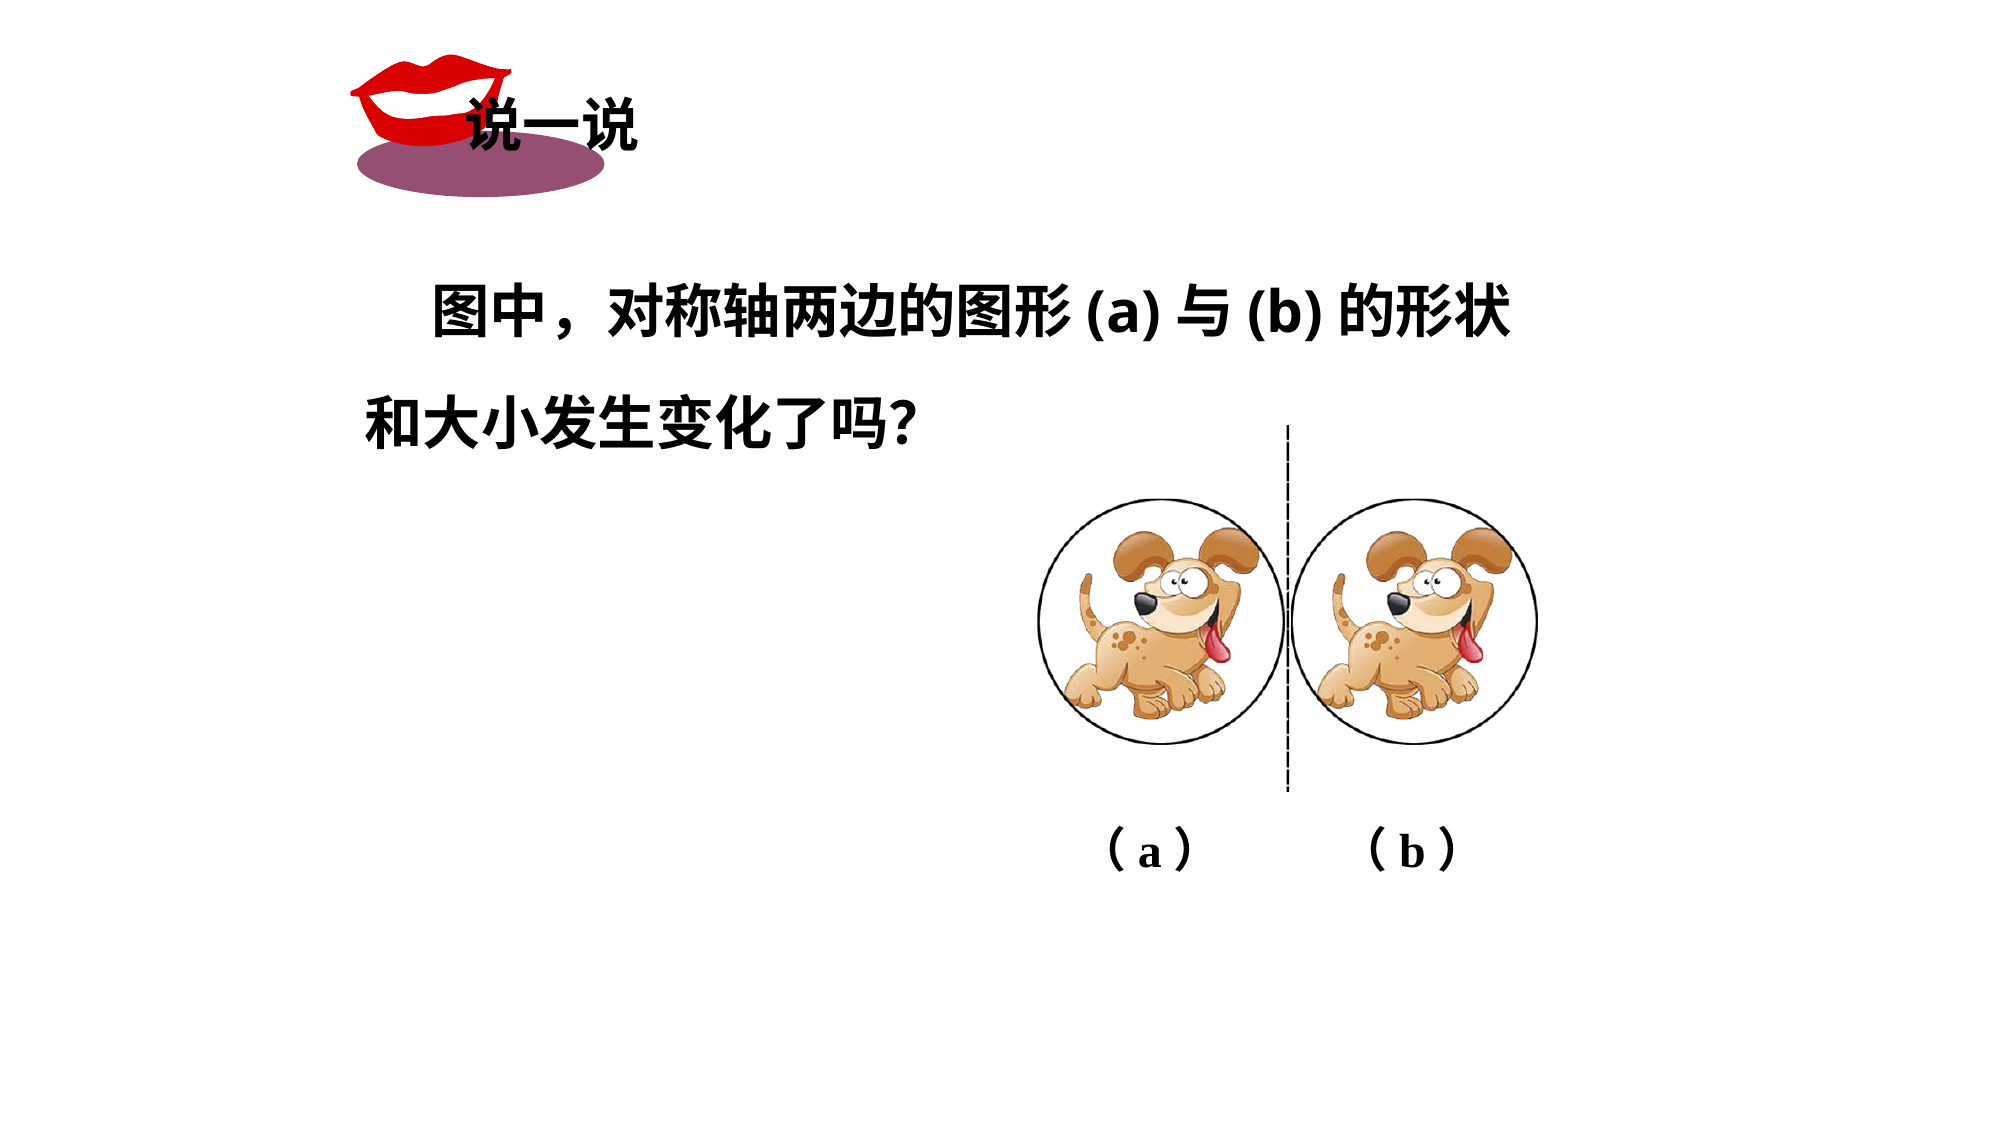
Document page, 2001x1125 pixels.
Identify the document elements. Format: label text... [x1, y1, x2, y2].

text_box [1037, 399, 1547, 947]
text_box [350, 54, 676, 198]
text_box 图中，对称轴两边的图形(a)与(b)的形状和大小发生变化了吗？ [349, 224, 1563, 464]
